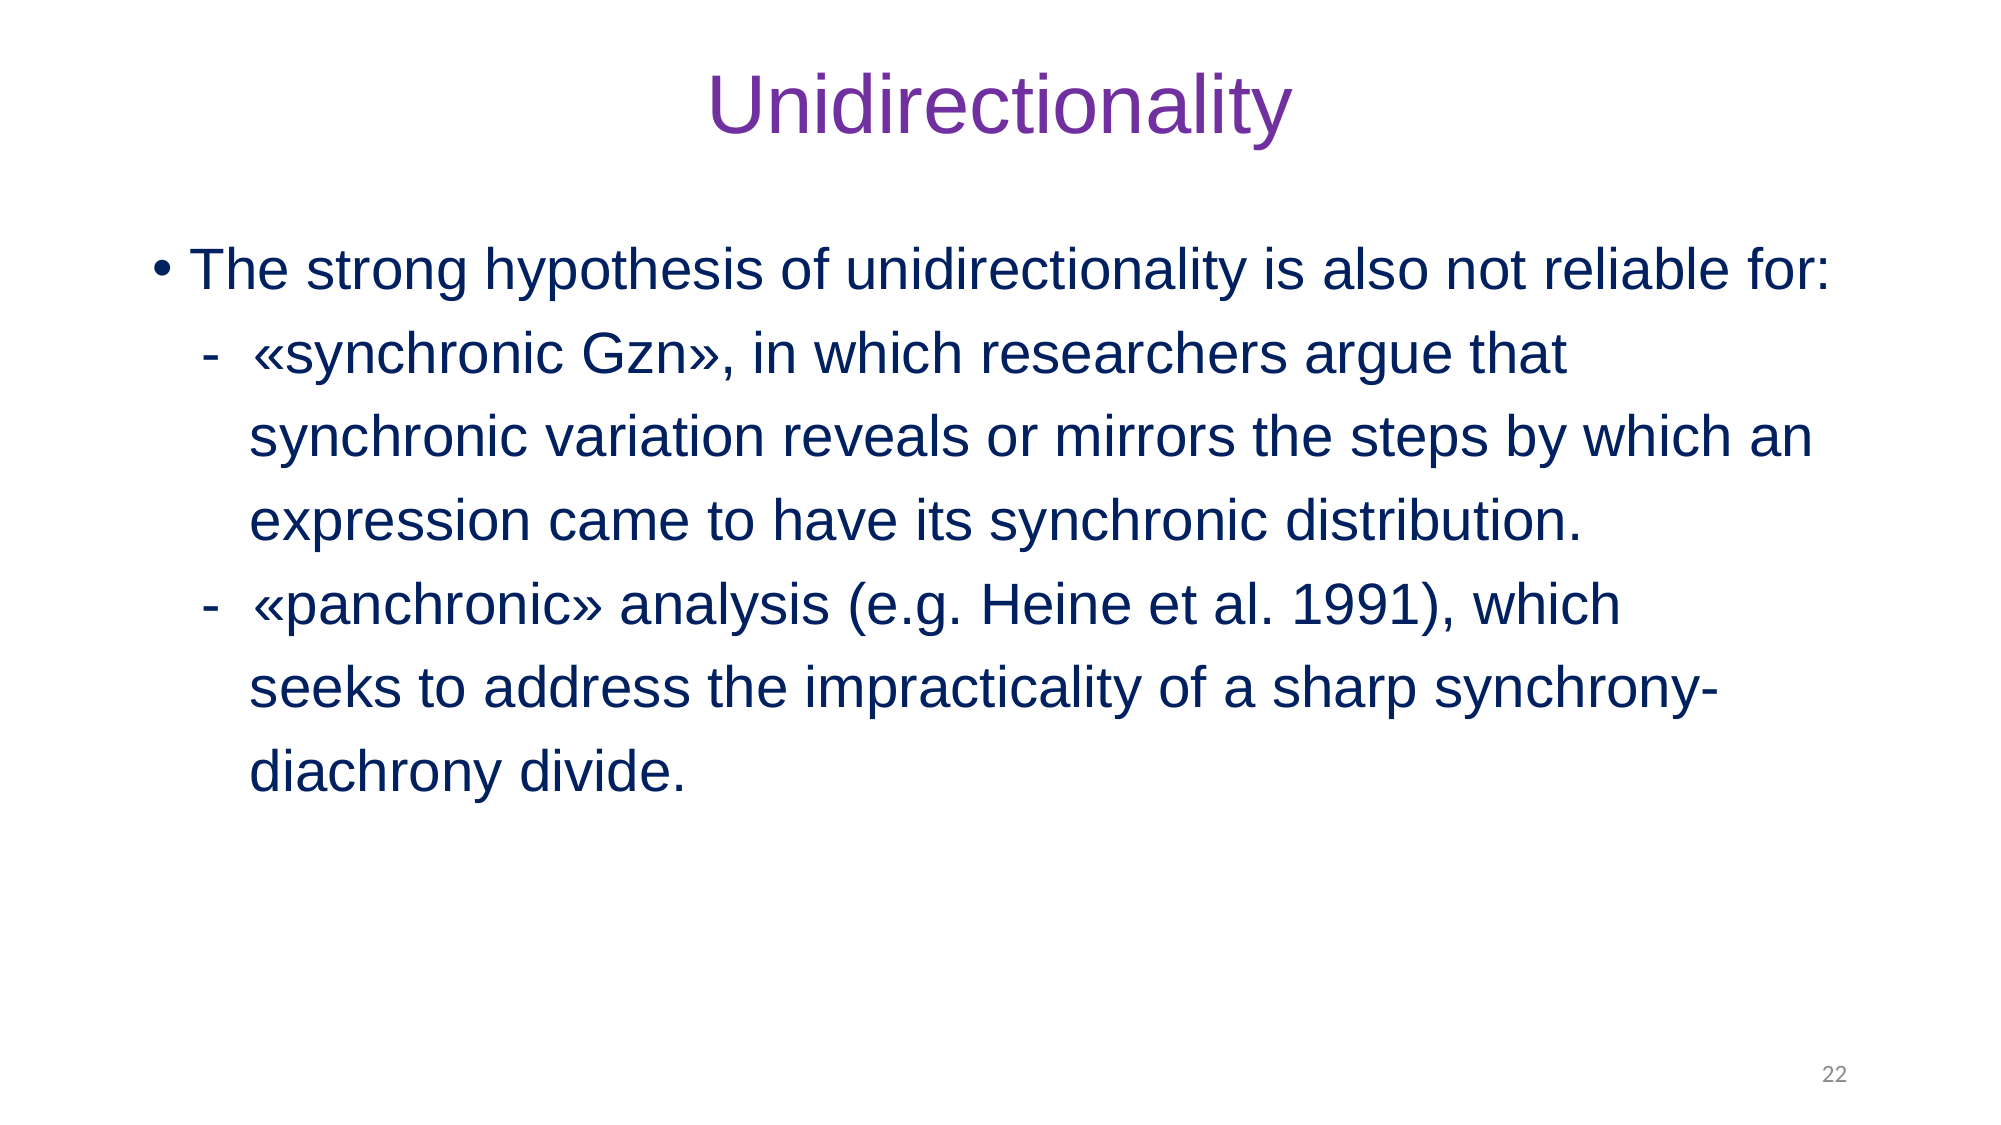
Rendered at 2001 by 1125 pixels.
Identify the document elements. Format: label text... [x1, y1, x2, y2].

list The strong hypothesis of unidirectionality is also not reliable for: - «synchronic Gzn», in which researchers argue that synchronic variation reveals or mirrors the steps by which an expression came to have its synchronic distribution. - «panchronic» analysis (e.g. Heine et al. 1991), which seeks to address the impracticality of a sharp synchrony- diachrony divide. [137, 231, 1863, 1014]
title Unidirectionality [137, 40, 1863, 172]
slide_number 22 [1412, 1042, 1863, 1103]
